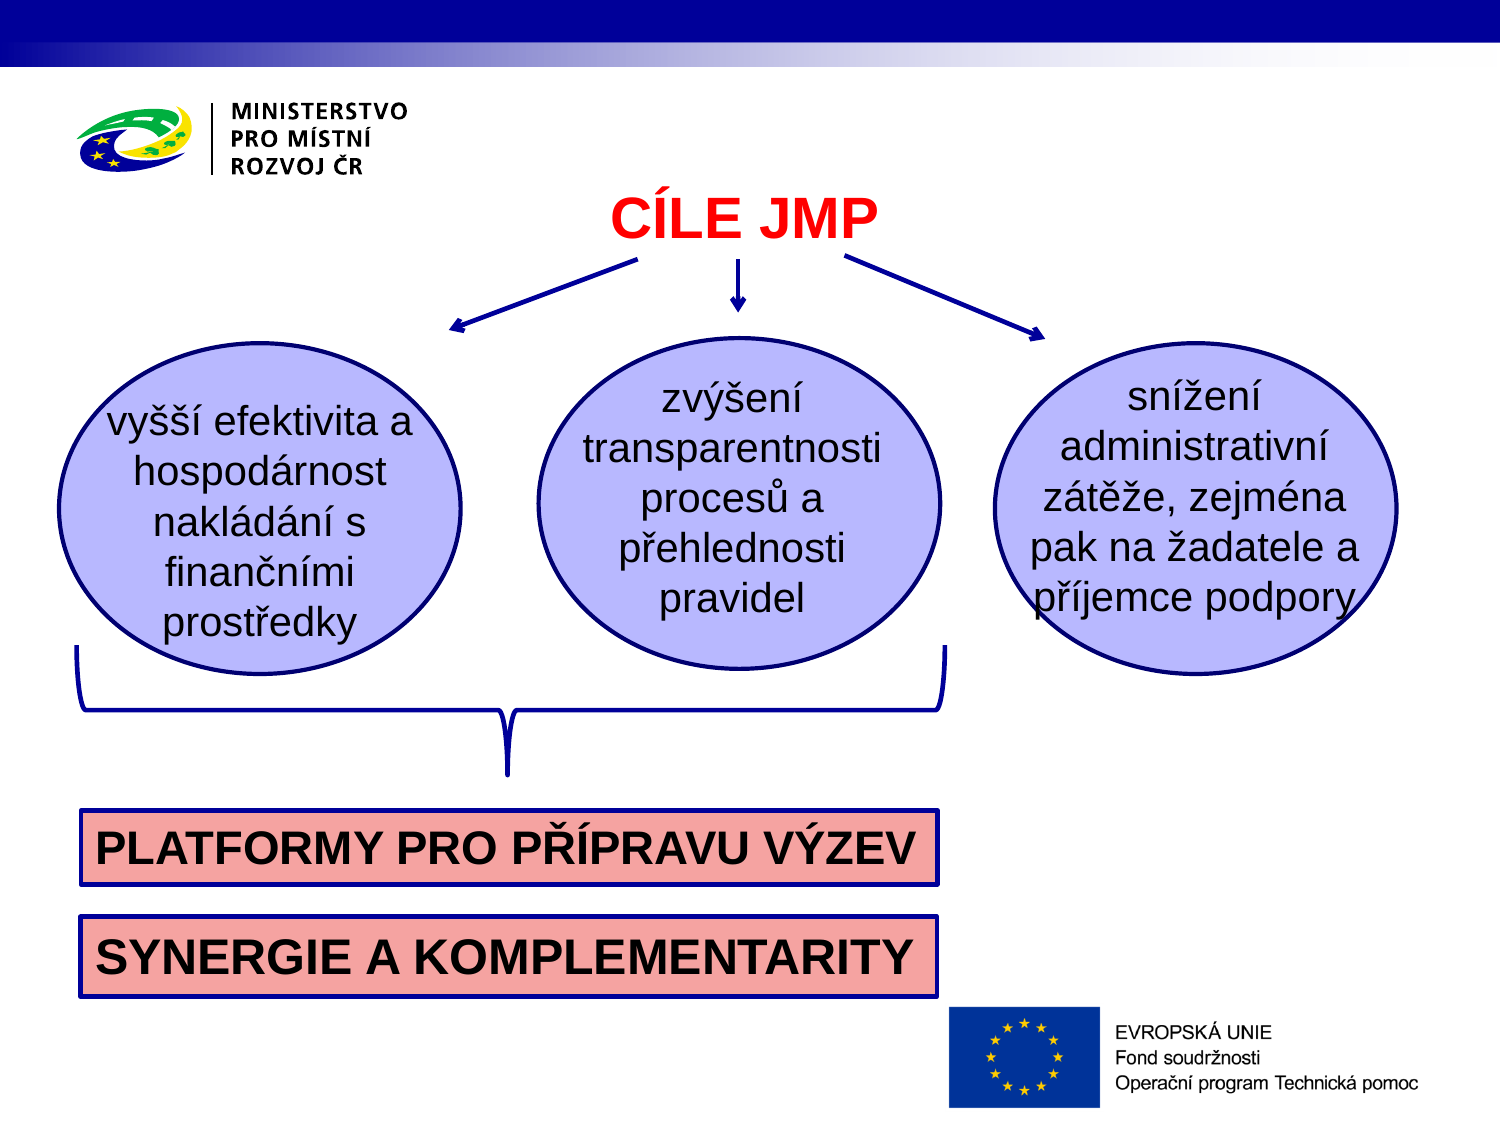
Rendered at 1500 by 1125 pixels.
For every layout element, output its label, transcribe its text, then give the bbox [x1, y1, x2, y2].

text_box [928, 441, 943, 566]
text_box [56, 464, 64, 553]
text_box zvýšení transparentnosti procesů a přehlednosti pravidel [537, 363, 928, 645]
text_box [455, 462, 463, 555]
text_box [1099, 341, 1292, 361]
text_box SYNERGIE A KOMPLEMENTARITY [80, 916, 937, 997]
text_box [448, 258, 638, 331]
text_box PLATFORMY PRO PŘÍPRAVU VÝZEV [80, 810, 938, 885]
text_box [1076, 644, 1316, 677]
text_box [29, 727, 1390, 858]
picture [915, 973, 1452, 1125]
text_box [121, 341, 399, 386]
text_box [628, 335, 850, 363]
text_box [992, 467, 999, 550]
text_box [1390, 460, 1399, 557]
title CÍLE JMP [64, 172, 1425, 268]
text_box snížení administrativní zátěže, zejména pak na žadatele a příjemce podpory [999, 361, 1390, 644]
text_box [844, 255, 1046, 340]
text_box vyšší efektivita a hospodárnost nakládání s finančními prostředky [64, 386, 455, 669]
text_box [75, 645, 946, 776]
